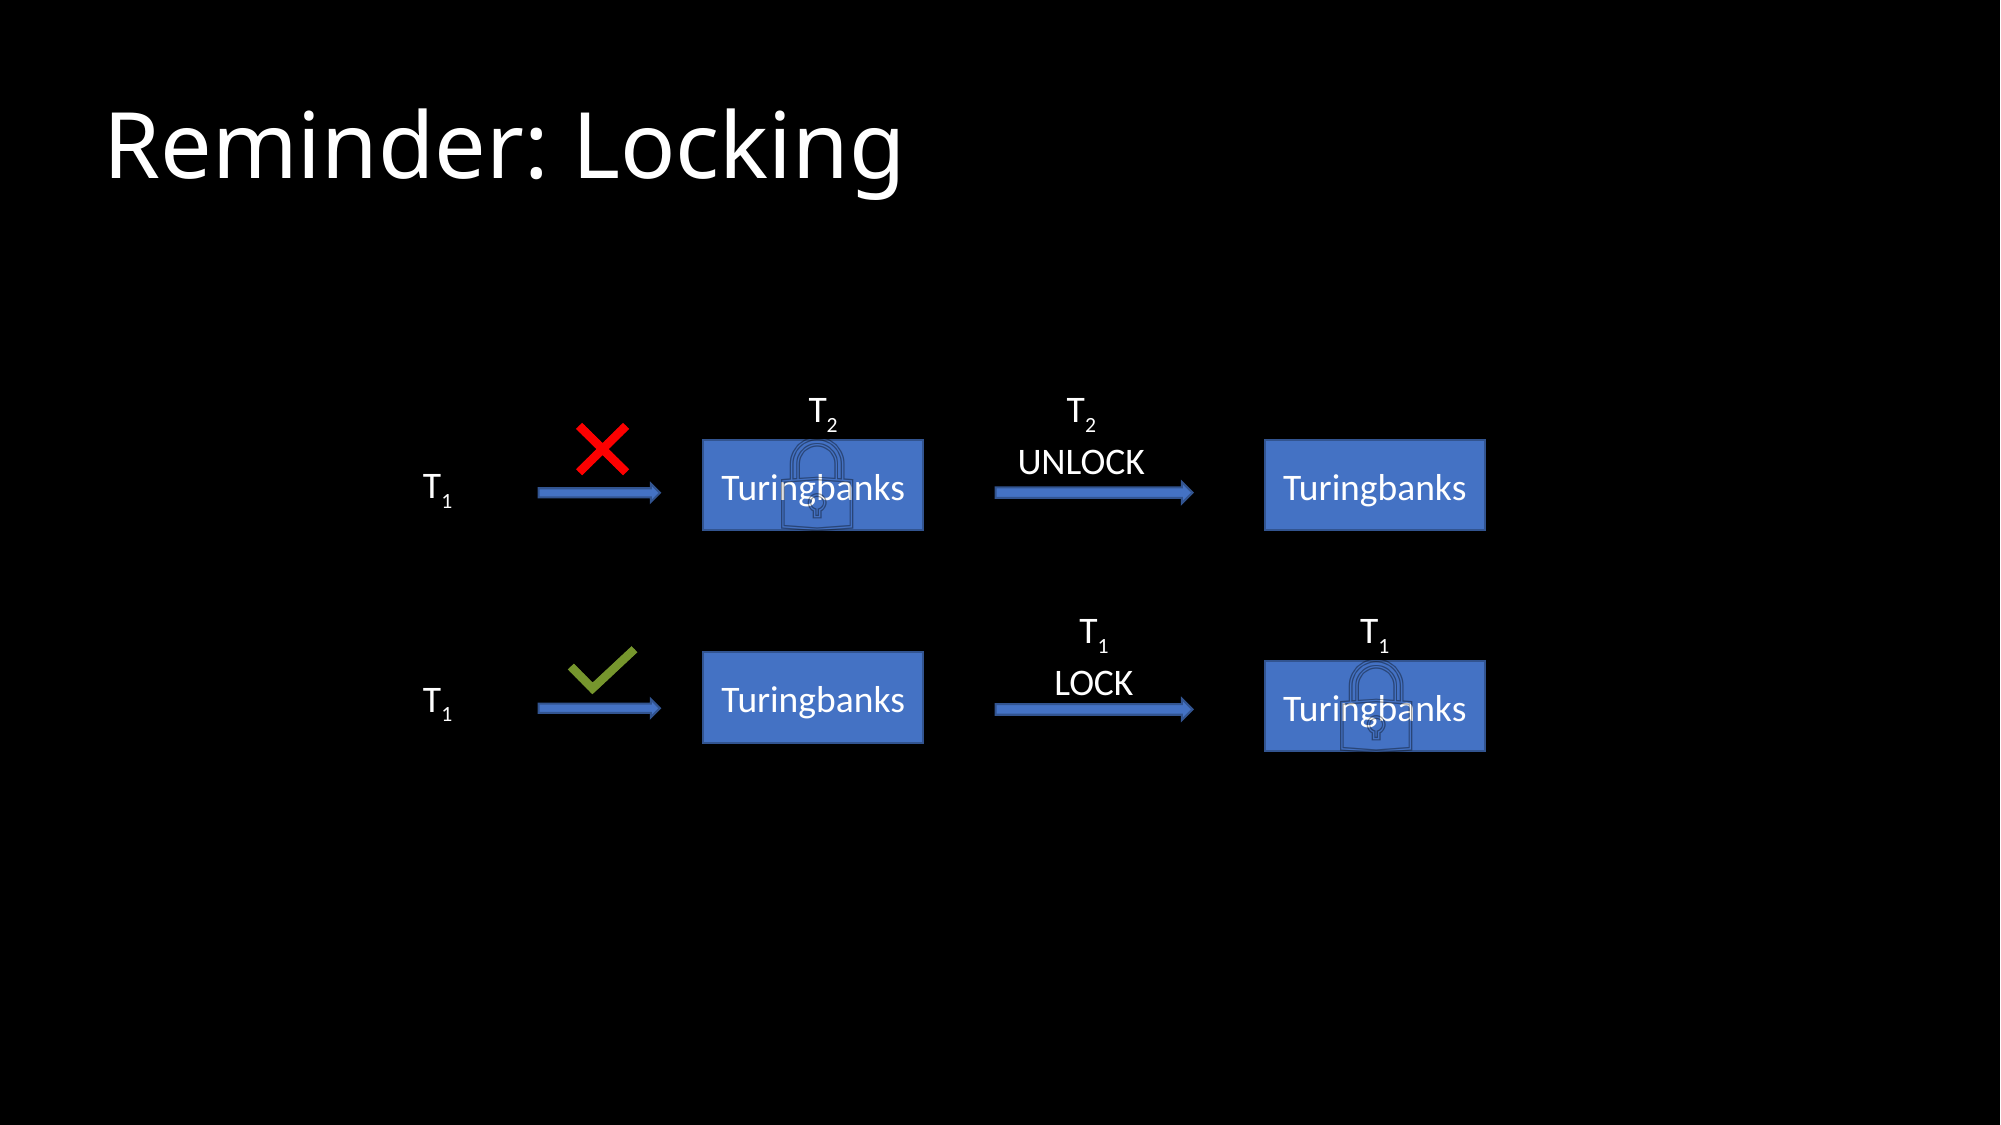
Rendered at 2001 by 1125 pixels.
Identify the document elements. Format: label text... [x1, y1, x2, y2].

text_box T1 [408, 453, 468, 520]
picture [566, 413, 639, 485]
text_box T2 UNLOCK [1002, 378, 1160, 489]
text_box [537, 481, 662, 505]
text_box Turingbanks [1437, 660, 1486, 752]
text_box [537, 696, 662, 720]
text_box [994, 696, 1194, 723]
picture [1315, 645, 1437, 767]
text_box Turingbanks [1264, 439, 1486, 531]
text_box T1 [1345, 598, 1405, 645]
text_box T1 [408, 667, 468, 734]
title Reminder: Locking [88, 39, 1814, 258]
text_box T1 LOCK [1039, 598, 1149, 710]
text_box Turingbanks [702, 439, 756, 531]
text_box T2 [793, 378, 853, 423]
picture [566, 634, 639, 706]
picture [756, 423, 878, 545]
text_box Turingbanks [702, 651, 924, 744]
text_box [994, 479, 1194, 506]
text_box Turingbanks [1264, 660, 1315, 752]
text_box Turingbanks [878, 439, 924, 531]
